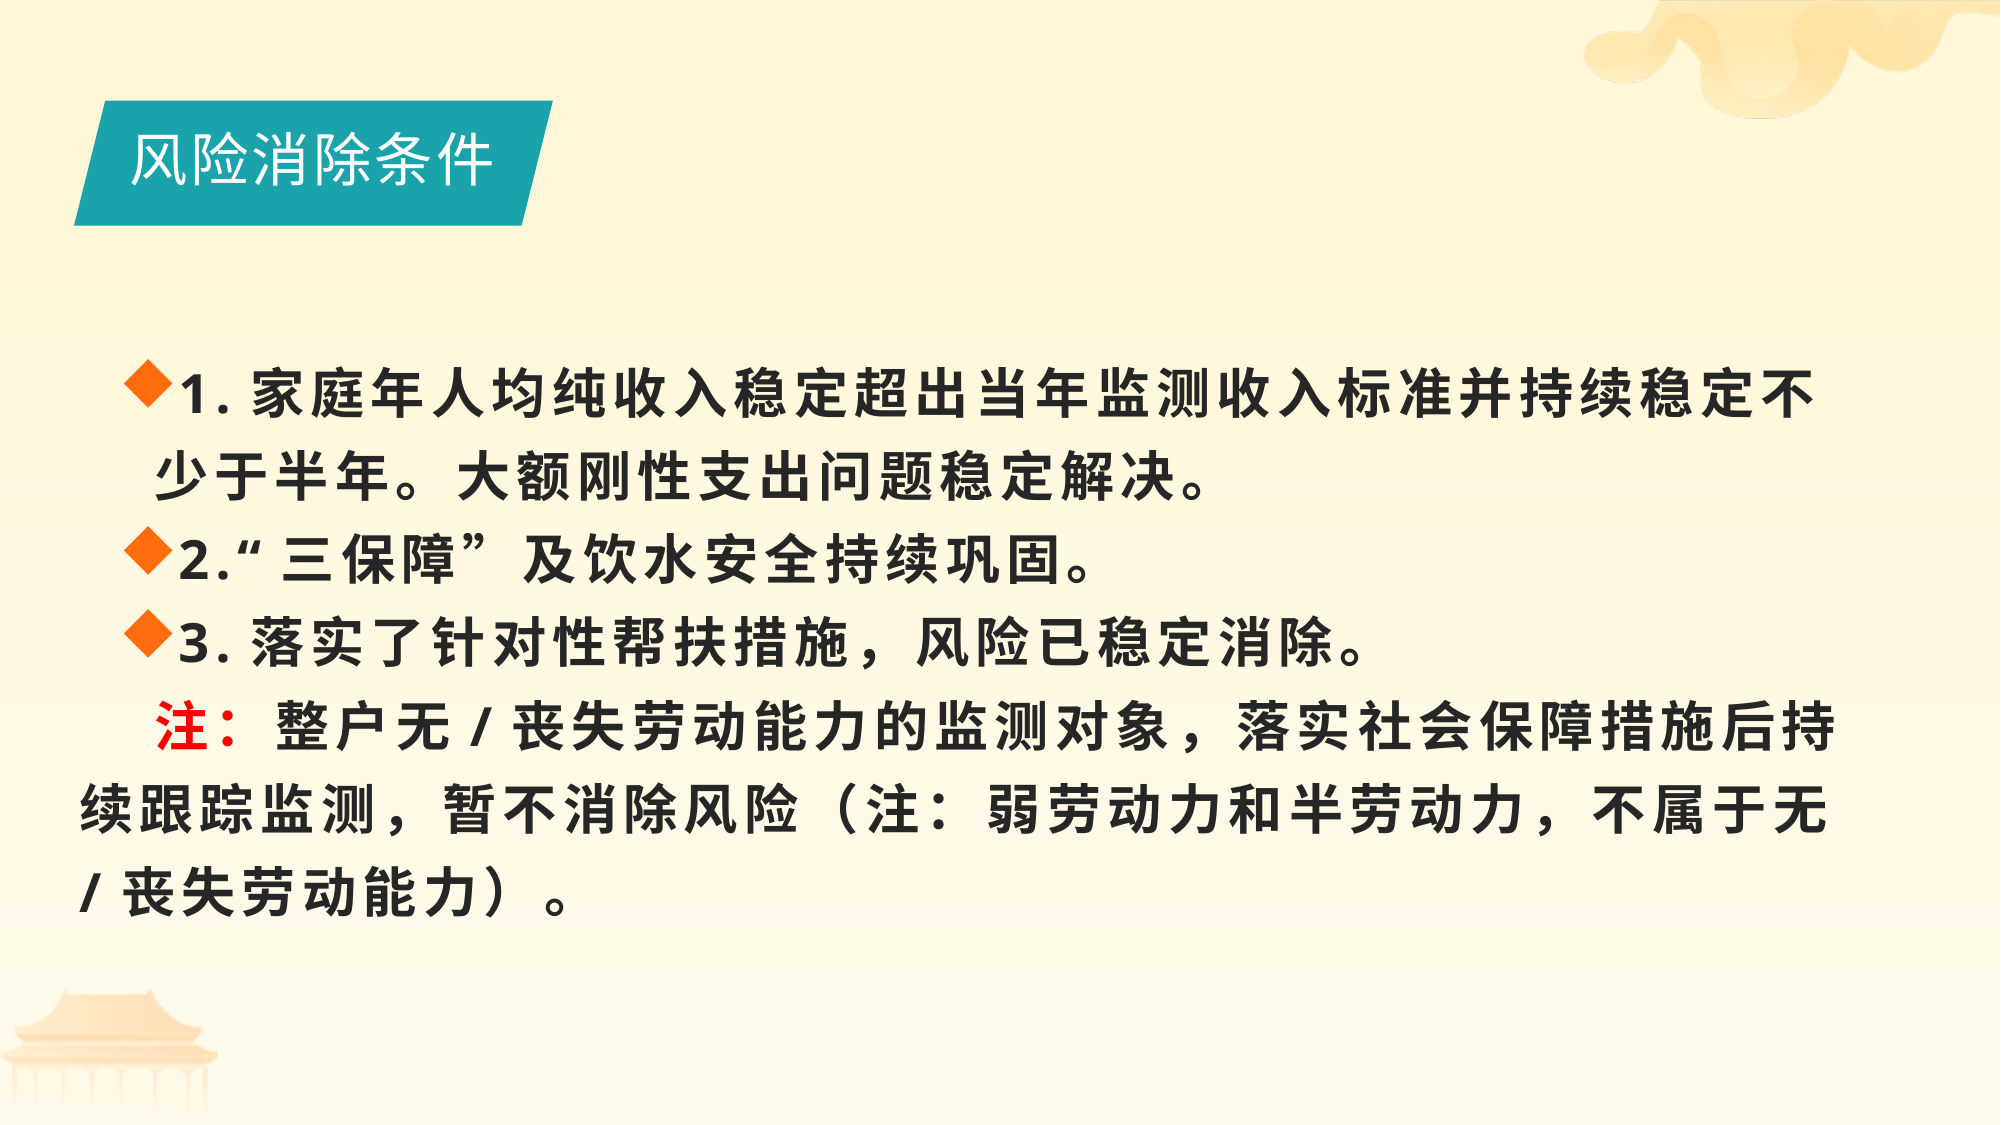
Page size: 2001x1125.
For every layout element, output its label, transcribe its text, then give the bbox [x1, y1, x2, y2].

text_box [72, 99, 555, 227]
text_box 1.家庭年人均纯收入稳定超出当年监测收入标准并持续稳定不少于半年。大额刚性支出问题稳定解决。 2.“三保障”及饮水安全持续巩固。 3.落实了针对性帮扶措施，风险已稳定消除。 注：整户无/丧失劳动能力的监测对象，落实社会保障措施后持续跟踪监测，暂不消除风险（注：弱劳动力和半劳动力，不属于无/丧失劳动能力）。 [64, 278, 1864, 986]
text_box 风险消除条件 [100, 100, 523, 203]
picture [0, 0, 2000, 1125]
text_box [100, 726, 1900, 1039]
